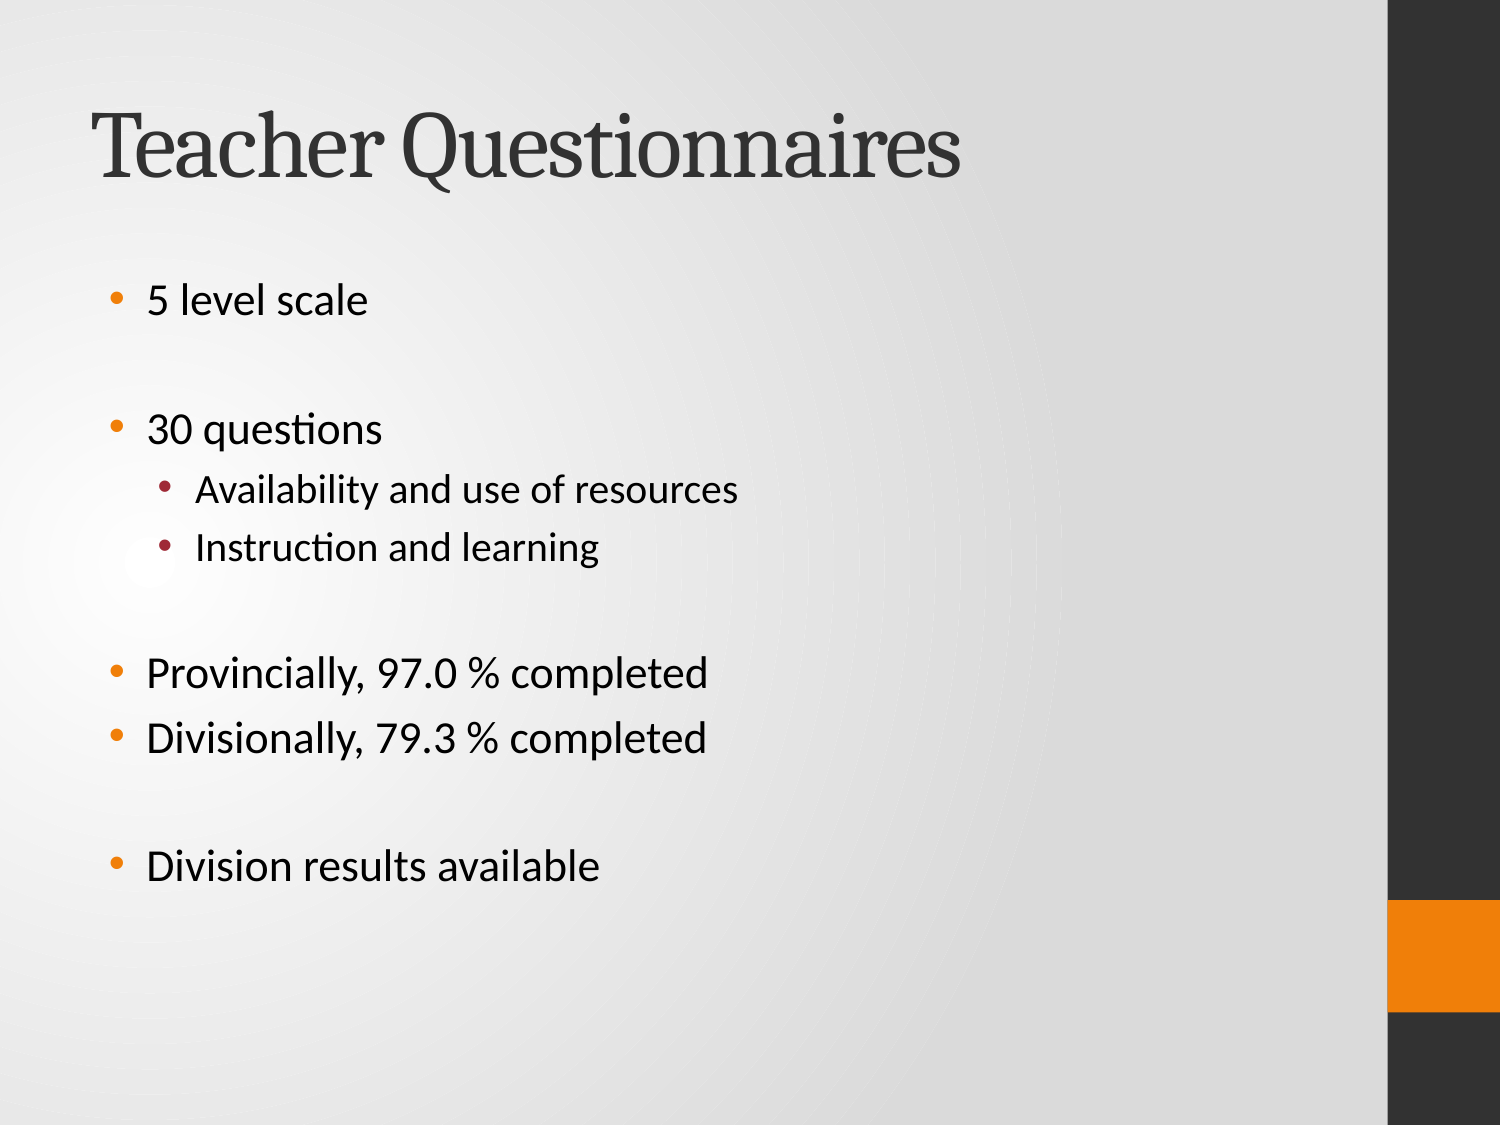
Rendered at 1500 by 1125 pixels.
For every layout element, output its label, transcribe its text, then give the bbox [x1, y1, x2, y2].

list 5 level scale 30 questions Availability and use of resources Instruction and learning Provincially, 97.0 % completed Divisionally, 79.3 % completed Division results available [75, 262, 1325, 1050]
title Teacher Questionnaires [75, 45, 1325, 233]
